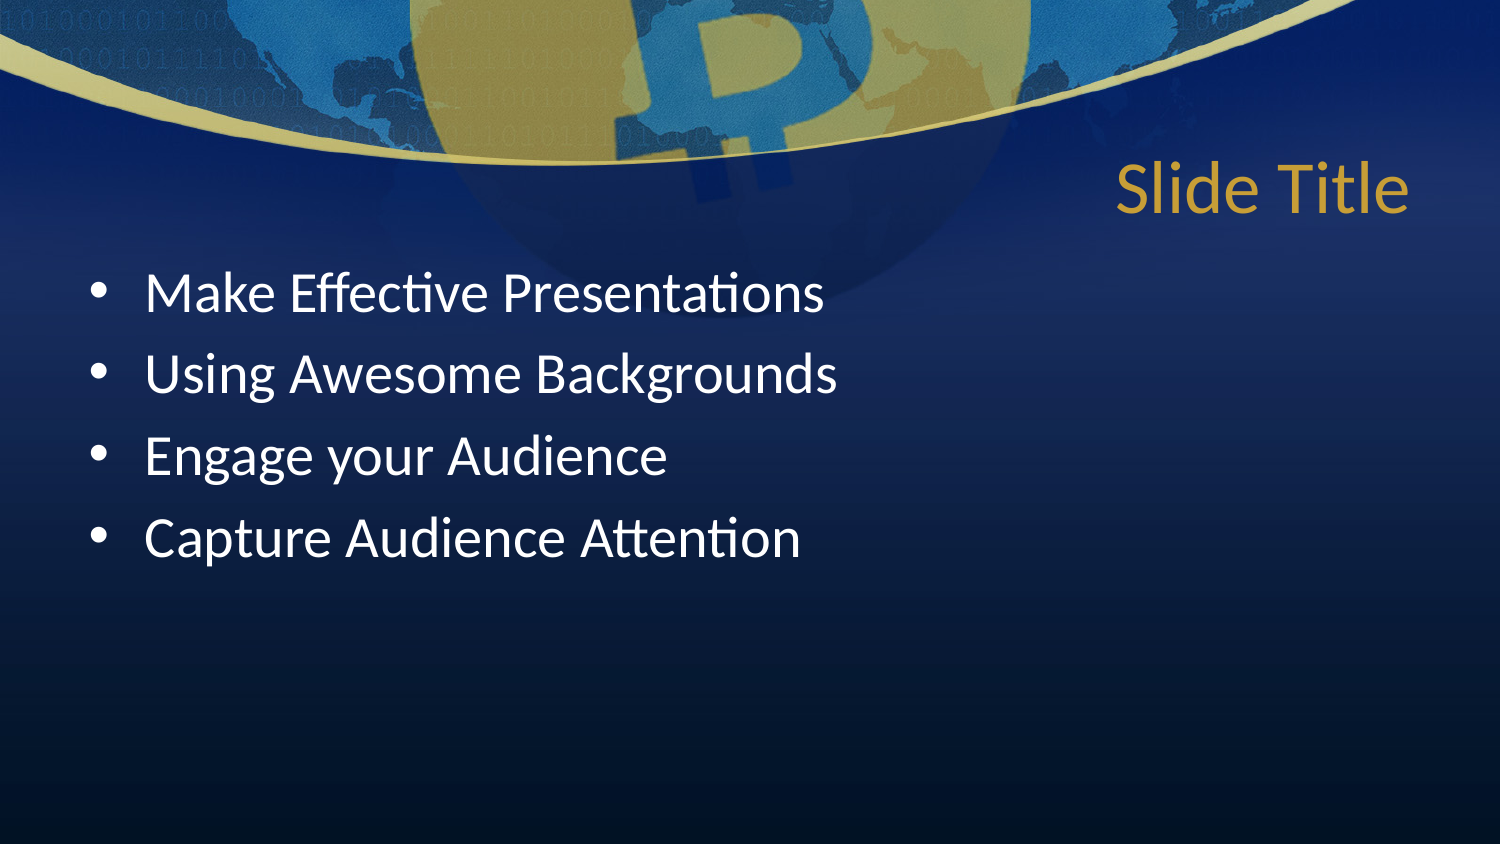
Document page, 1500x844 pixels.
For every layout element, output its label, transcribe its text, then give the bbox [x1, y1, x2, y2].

title Slide Title [73, 121, 1427, 246]
picture [0, 0, 1500, 844]
list Make Effective Presentations Using Awesome Backgrounds Engage your Audience Capture Audience Attention [73, 246, 1427, 798]
